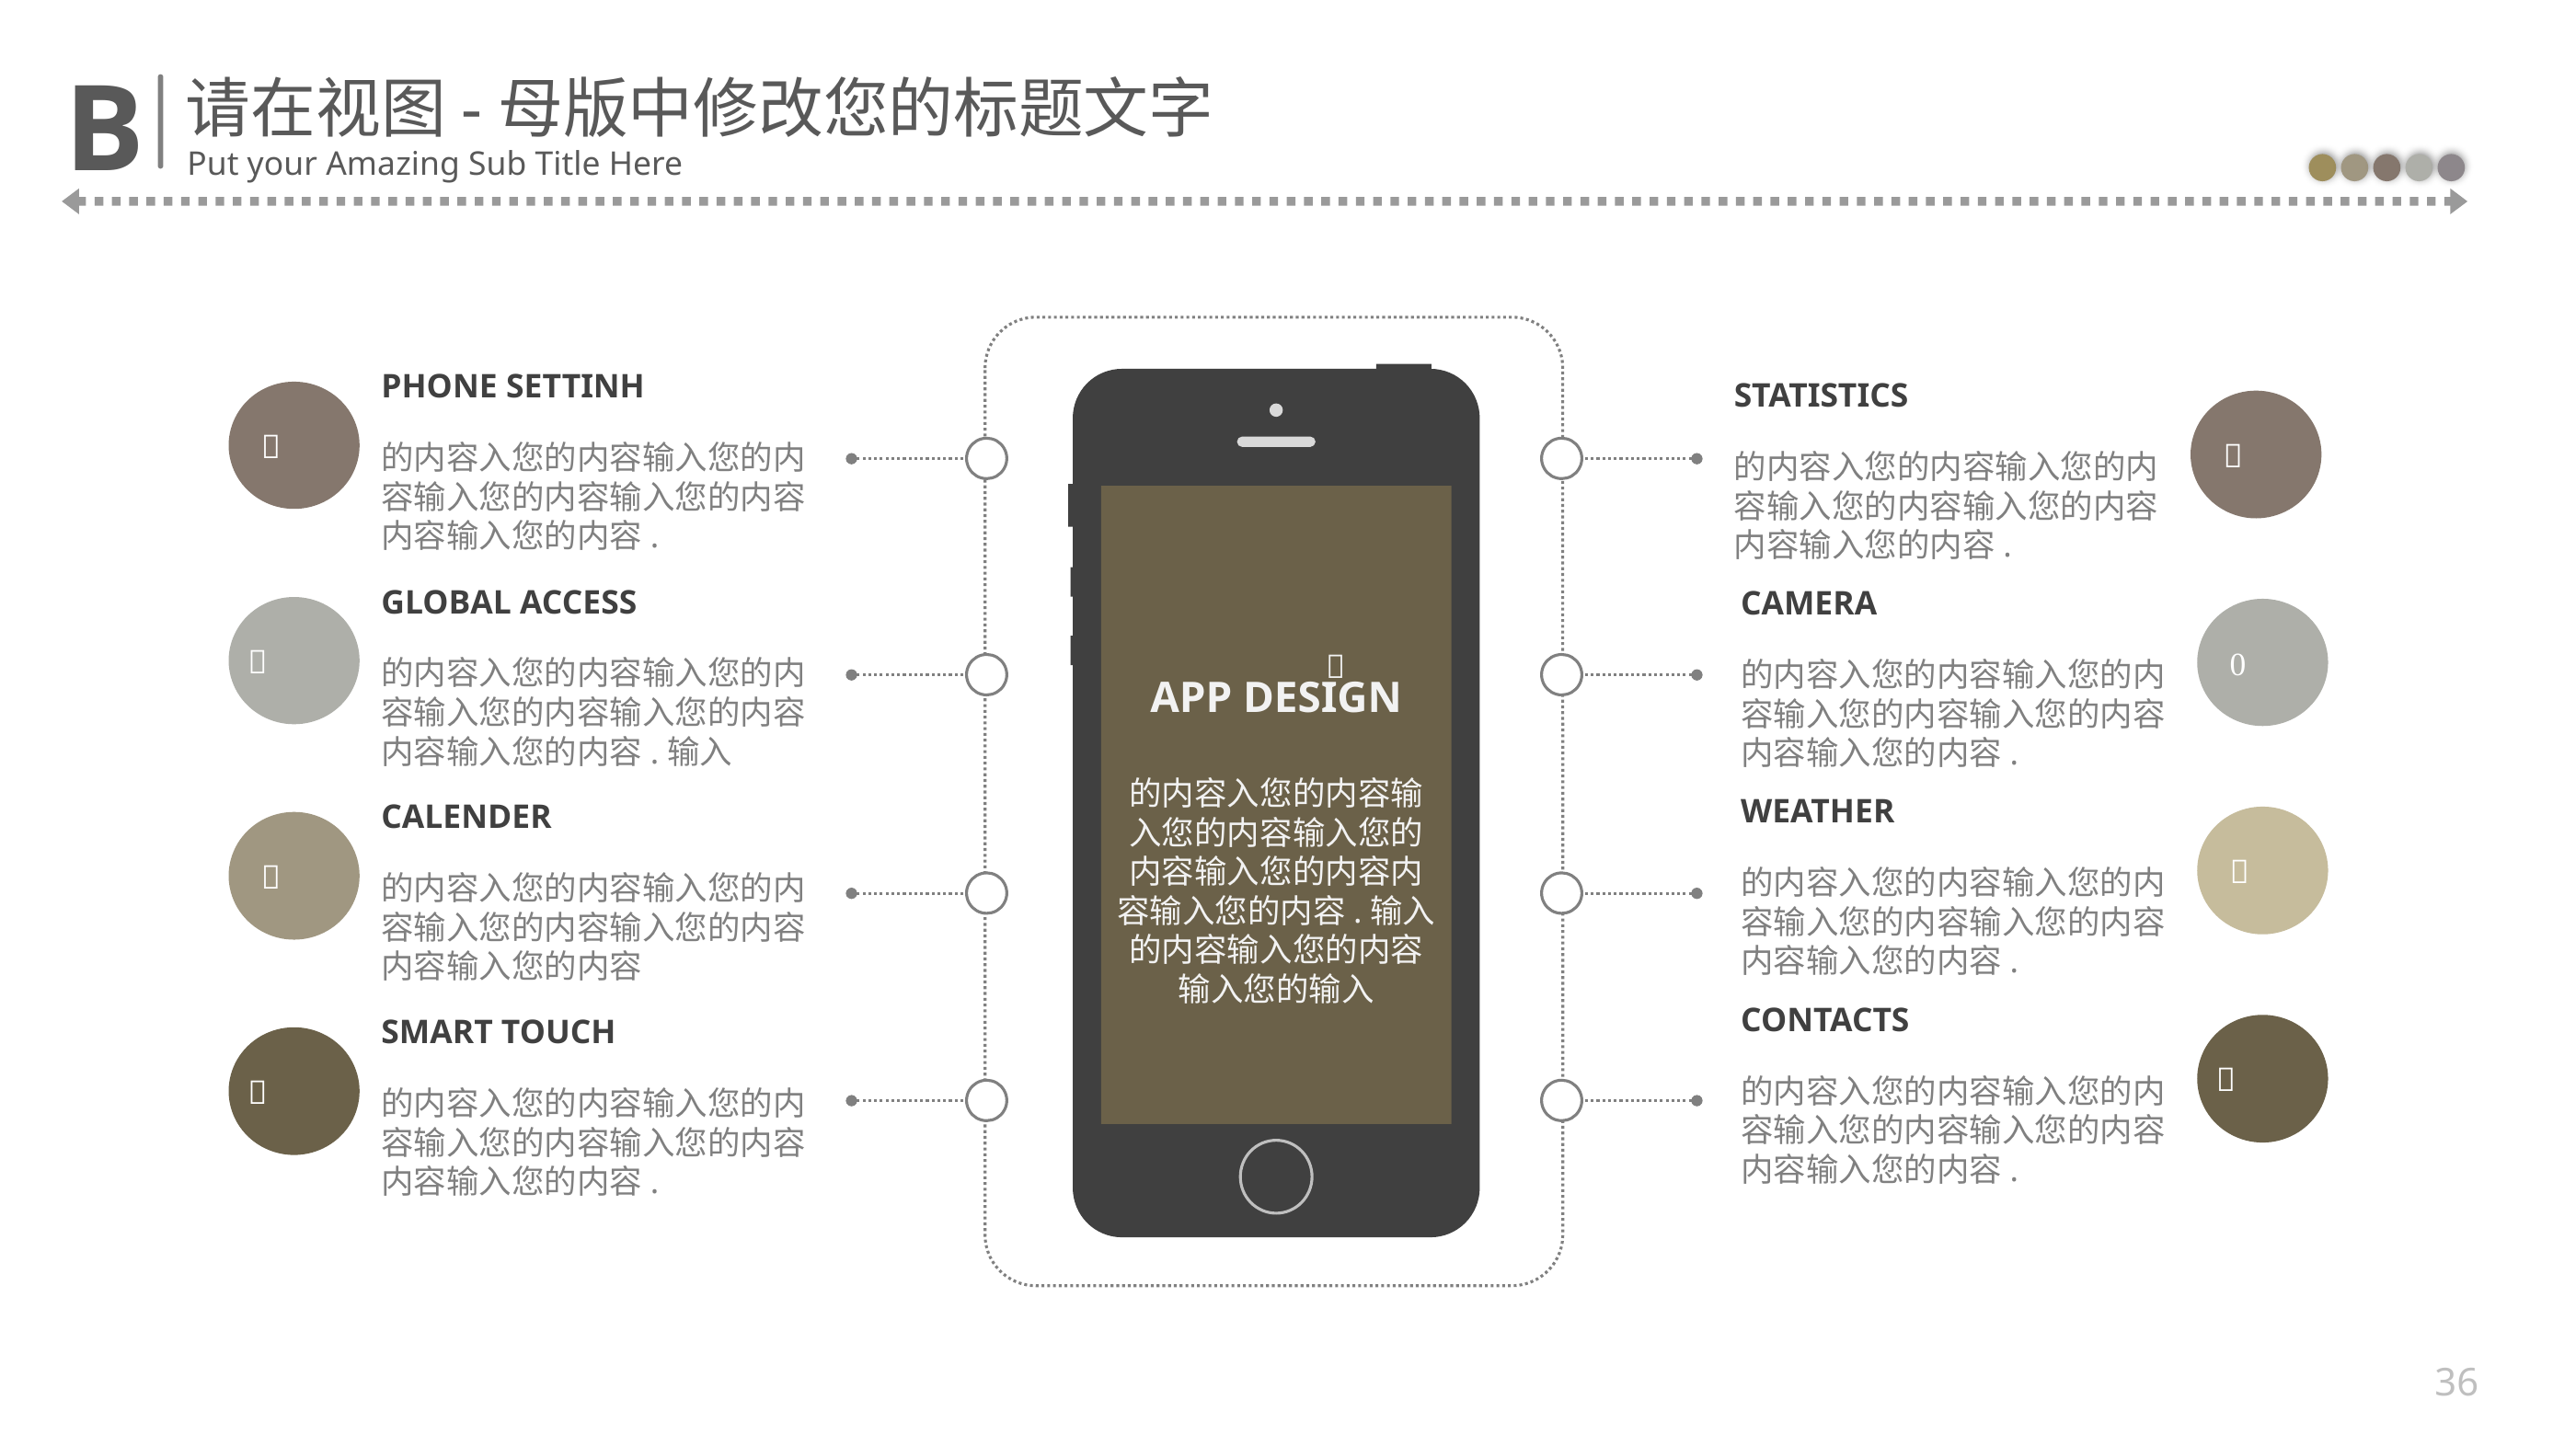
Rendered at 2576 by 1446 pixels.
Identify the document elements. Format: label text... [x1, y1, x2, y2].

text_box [228, 365, 812, 557]
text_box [1067, 363, 1480, 1238]
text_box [851, 438, 1007, 479]
text_box [983, 315, 1565, 1288]
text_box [1740, 582, 2329, 774]
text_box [851, 872, 1007, 914]
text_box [1733, 373, 2329, 566]
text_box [228, 1011, 812, 1202]
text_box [228, 580, 812, 772]
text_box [1740, 998, 2329, 1189]
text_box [1740, 790, 2329, 981]
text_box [1541, 1080, 1697, 1121]
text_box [1541, 654, 1697, 695]
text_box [851, 1080, 1007, 1121]
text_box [851, 654, 1007, 695]
text_box 36 [2415, 1352, 2499, 1433]
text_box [1541, 438, 1697, 479]
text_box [222, 796, 812, 987]
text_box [1541, 872, 1697, 914]
